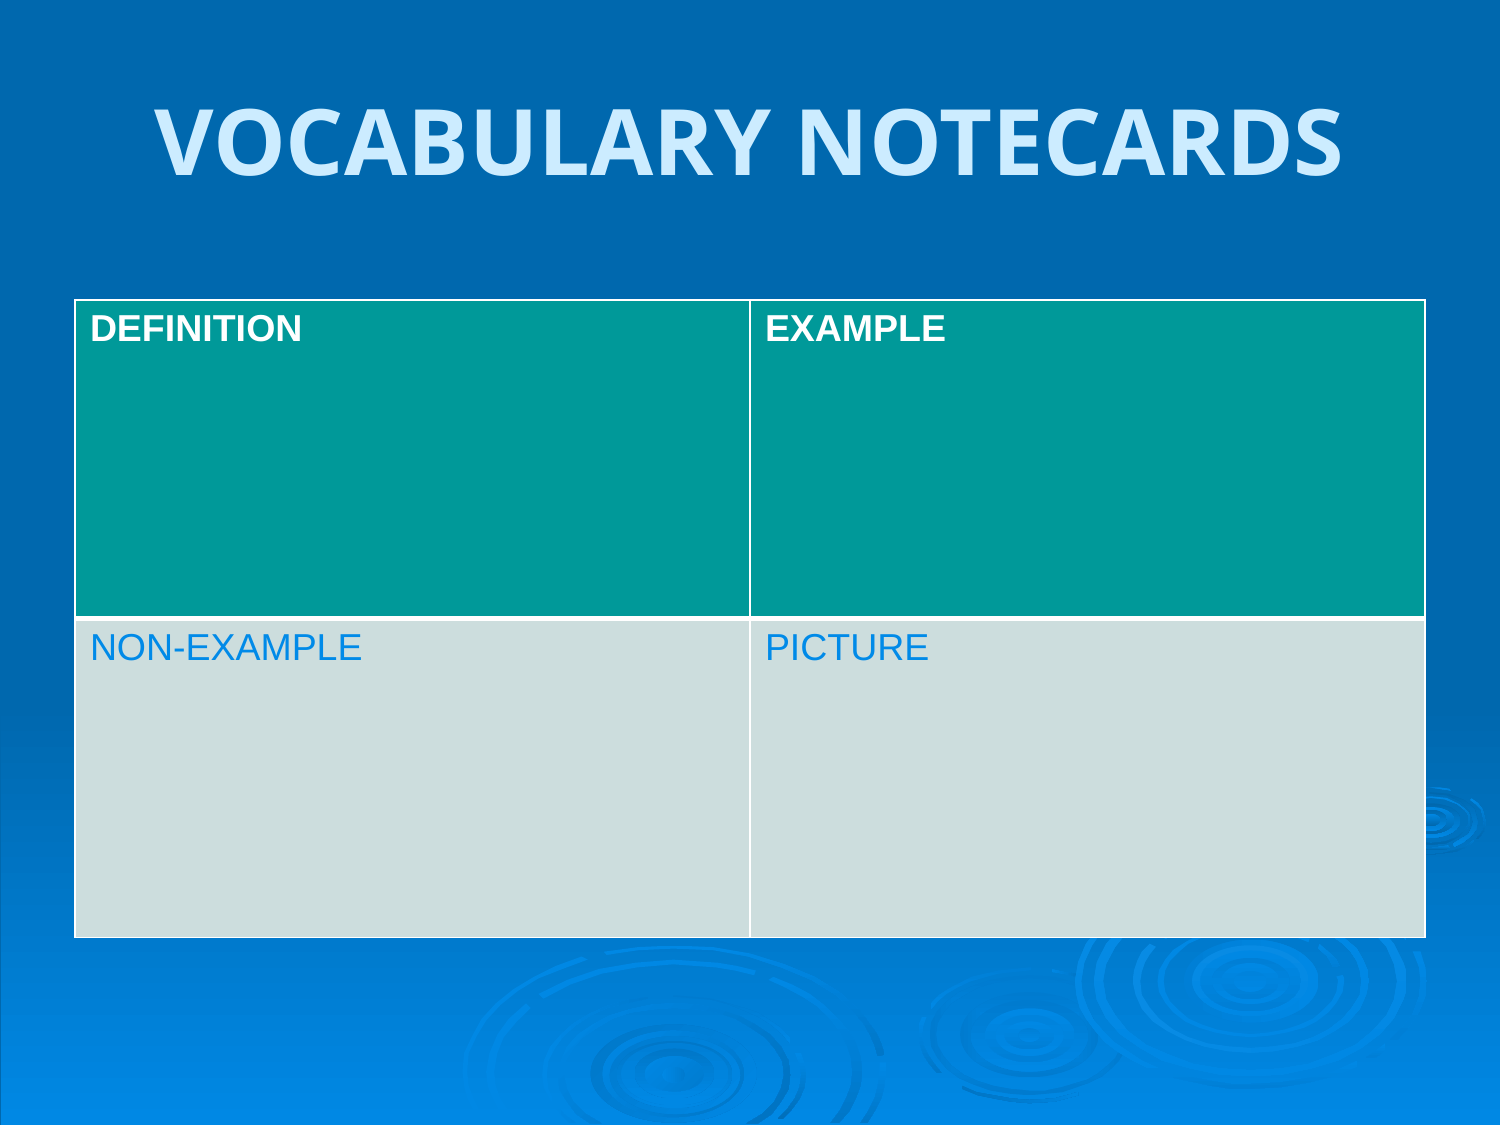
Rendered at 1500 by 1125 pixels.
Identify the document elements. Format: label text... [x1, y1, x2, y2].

table_cell PICTURE [751, 621, 1424, 937]
table_header EXAMPLE [751, 301, 1424, 616]
table_header DEFINITION [76, 301, 749, 616]
title VOCABULARY NOTECARDS [74, 45, 1426, 233]
table_cell NON-EXAMPLE [76, 621, 749, 937]
